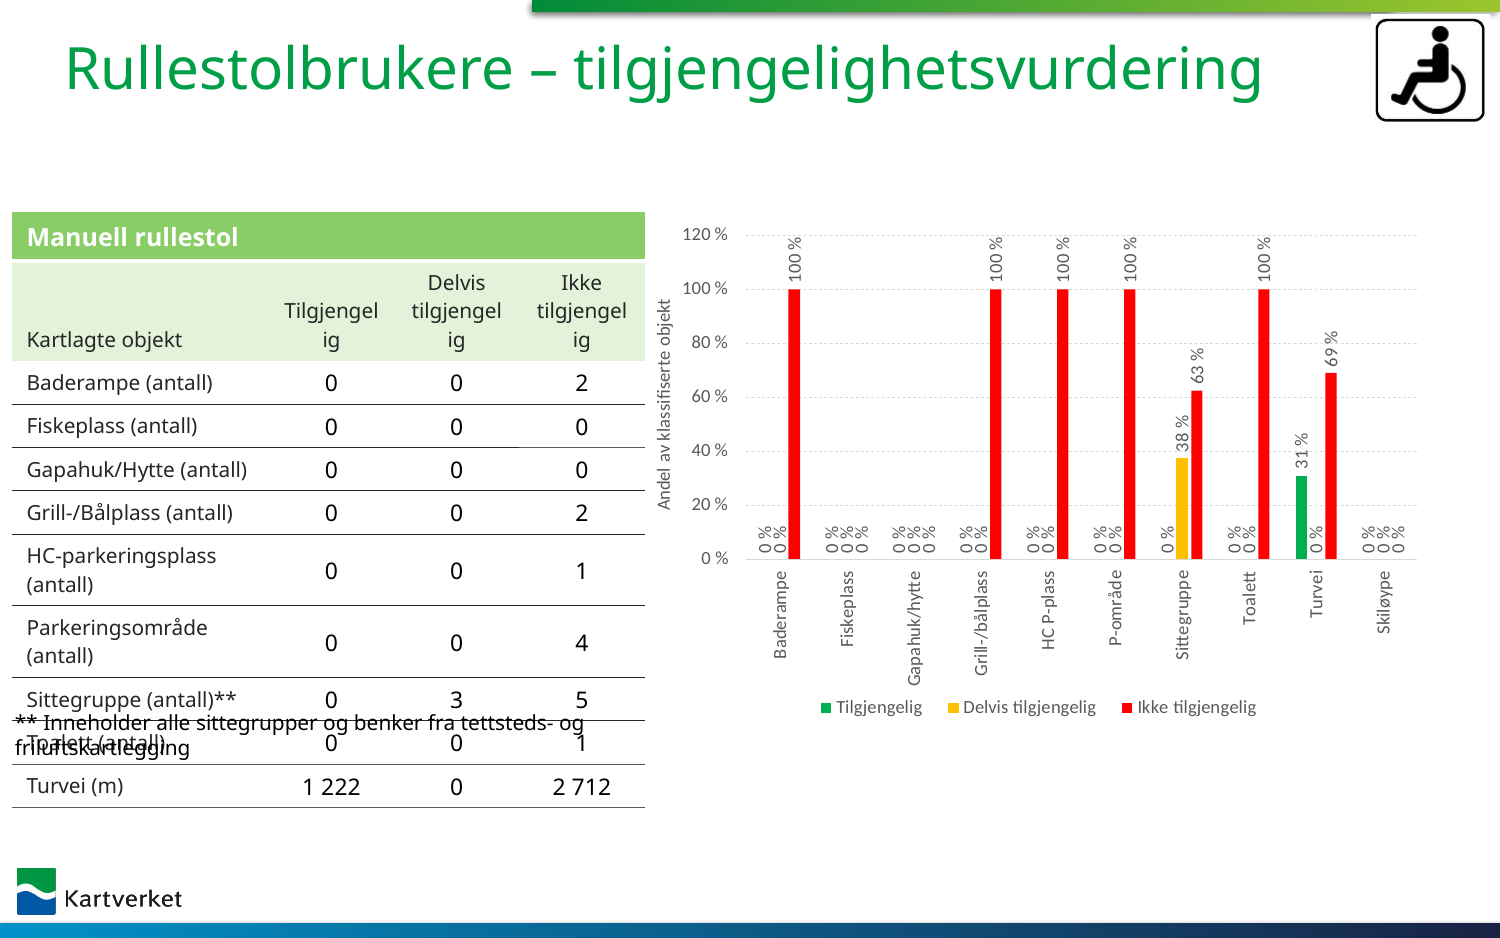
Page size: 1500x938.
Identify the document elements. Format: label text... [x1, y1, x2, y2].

table_cell 2 712 [519, 768, 645, 807]
picture [643, 218, 1427, 728]
table_cell Fiskeplass (antall) [12, 405, 269, 447]
table_cell 0 [269, 448, 394, 490]
table_header Manuell rullestol [12, 212, 645, 259]
table_cell 0 [269, 678, 394, 702]
table_cell 0 [394, 448, 519, 490]
table_cell Gapahuk/Hytte (antall) [12, 448, 269, 490]
table_cell 0 [394, 606, 519, 677]
table_cell 0 [394, 535, 519, 605]
table_cell 0 [394, 361, 519, 404]
table_cell 0 [519, 448, 638, 490]
table_cell 0 [519, 405, 638, 447]
table_cell Kartlagte objekt [12, 263, 269, 361]
text_box Rullestolbrukere – tilgjengelighetsvurdering [49, 12, 1372, 109]
text_box ** Inneholder alle sittegrupper og benker fra tettsteds- og friluftskartlegging [0, 702, 745, 768]
table_cell Grill-/Bålplass (antall) [12, 491, 269, 534]
table_cell Sittegruppe (antall)** [12, 678, 269, 702]
table_cell 0 [269, 606, 394, 677]
table_cell Tilgjengelig [269, 263, 394, 361]
table_cell 1 [519, 535, 638, 605]
table_cell 0 [269, 405, 394, 447]
table_cell 2 [519, 491, 638, 534]
table_cell 0 [394, 405, 519, 447]
table_cell HC-parkeringsplass (antall) [12, 535, 269, 605]
table_cell Baderampe (antall) [12, 361, 269, 404]
table_cell 0 [394, 768, 519, 807]
table_cell Turvei (m) [12, 768, 269, 807]
table_cell 0 [269, 491, 394, 534]
table_cell Delvis tilgjengelig [394, 263, 519, 361]
table_cell 0 [269, 535, 394, 605]
picture [1371, 13, 1491, 127]
table_cell Ikke tilgjengelig [519, 263, 638, 361]
table_cell 5 [519, 678, 638, 702]
table_cell 2 [519, 361, 638, 404]
table_cell 1 222 [269, 768, 394, 807]
table_cell Parkeringsområde (antall) [12, 606, 269, 677]
table_cell 0 [269, 361, 394, 404]
table_cell 0 [394, 491, 519, 534]
table_cell 4 [519, 606, 638, 677]
table_cell 3 [394, 678, 519, 702]
